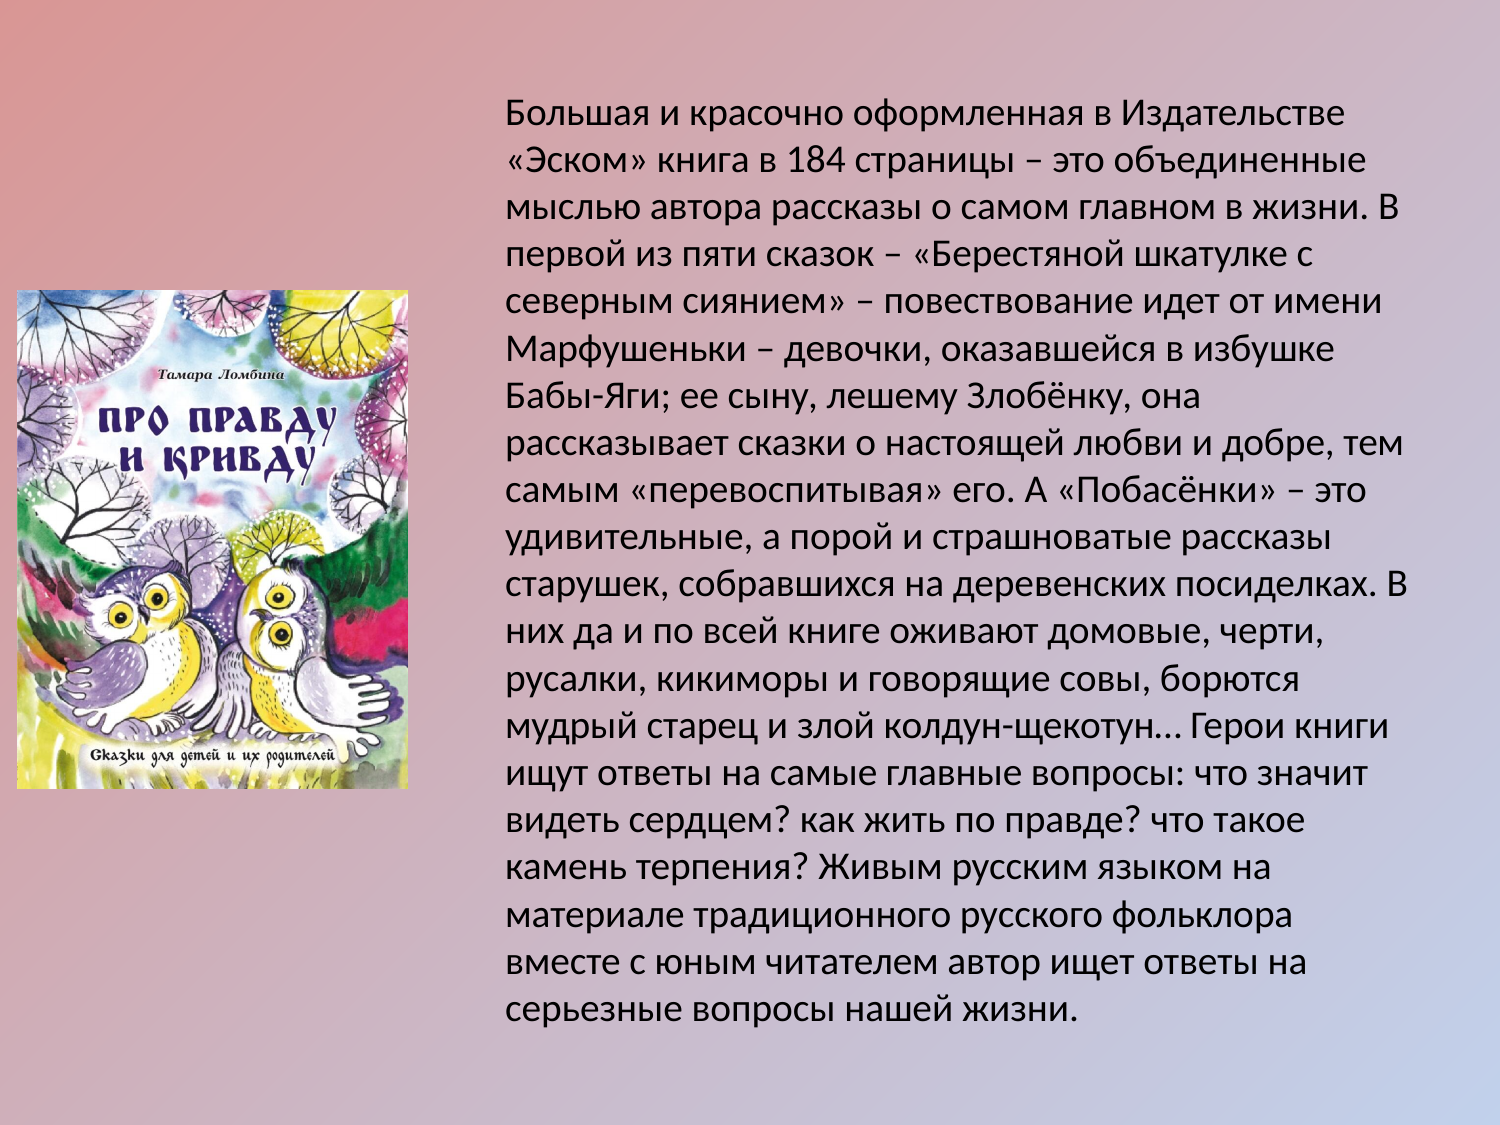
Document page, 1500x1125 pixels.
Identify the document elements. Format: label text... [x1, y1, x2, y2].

list Большая и красочно оформленная в Издательстве «Эском» книга в 184 страницы – это объединенные мыслью автора рассказы о самом главном в жизни. В первой из пяти сказок – «Берестяной шкатулке с северным сиянием» – повествование идет от имени Марфушеньки – девочки, оказавшейся в избушке Бабы-Яги; ее сыну, лешему Злобёнку, она рассказывает сказки о настоящей любви и добре, тем самым «перевоспитывая» его. А «Побасёнки» – это удивительные, а порой и страшноватые рассказы старушек, собравшихся на деревенских посиделках. В них да и по всей книге оживают домовые, черти, русалки, кикиморы и говорящие совы, борются мудрый старец и злой колдун-щекотун… Герои книги ищут ответы на самые главные вопросы: что значит видеть сердцем? как жить по правде? что такое камень терпения? Живым русским языком на материале традиционного русского фольклора вместе с юным читателем автор ищет ответы на серьезные вопросы нашей жизни. [490, 78, 1425, 1071]
picture [17, 290, 408, 789]
